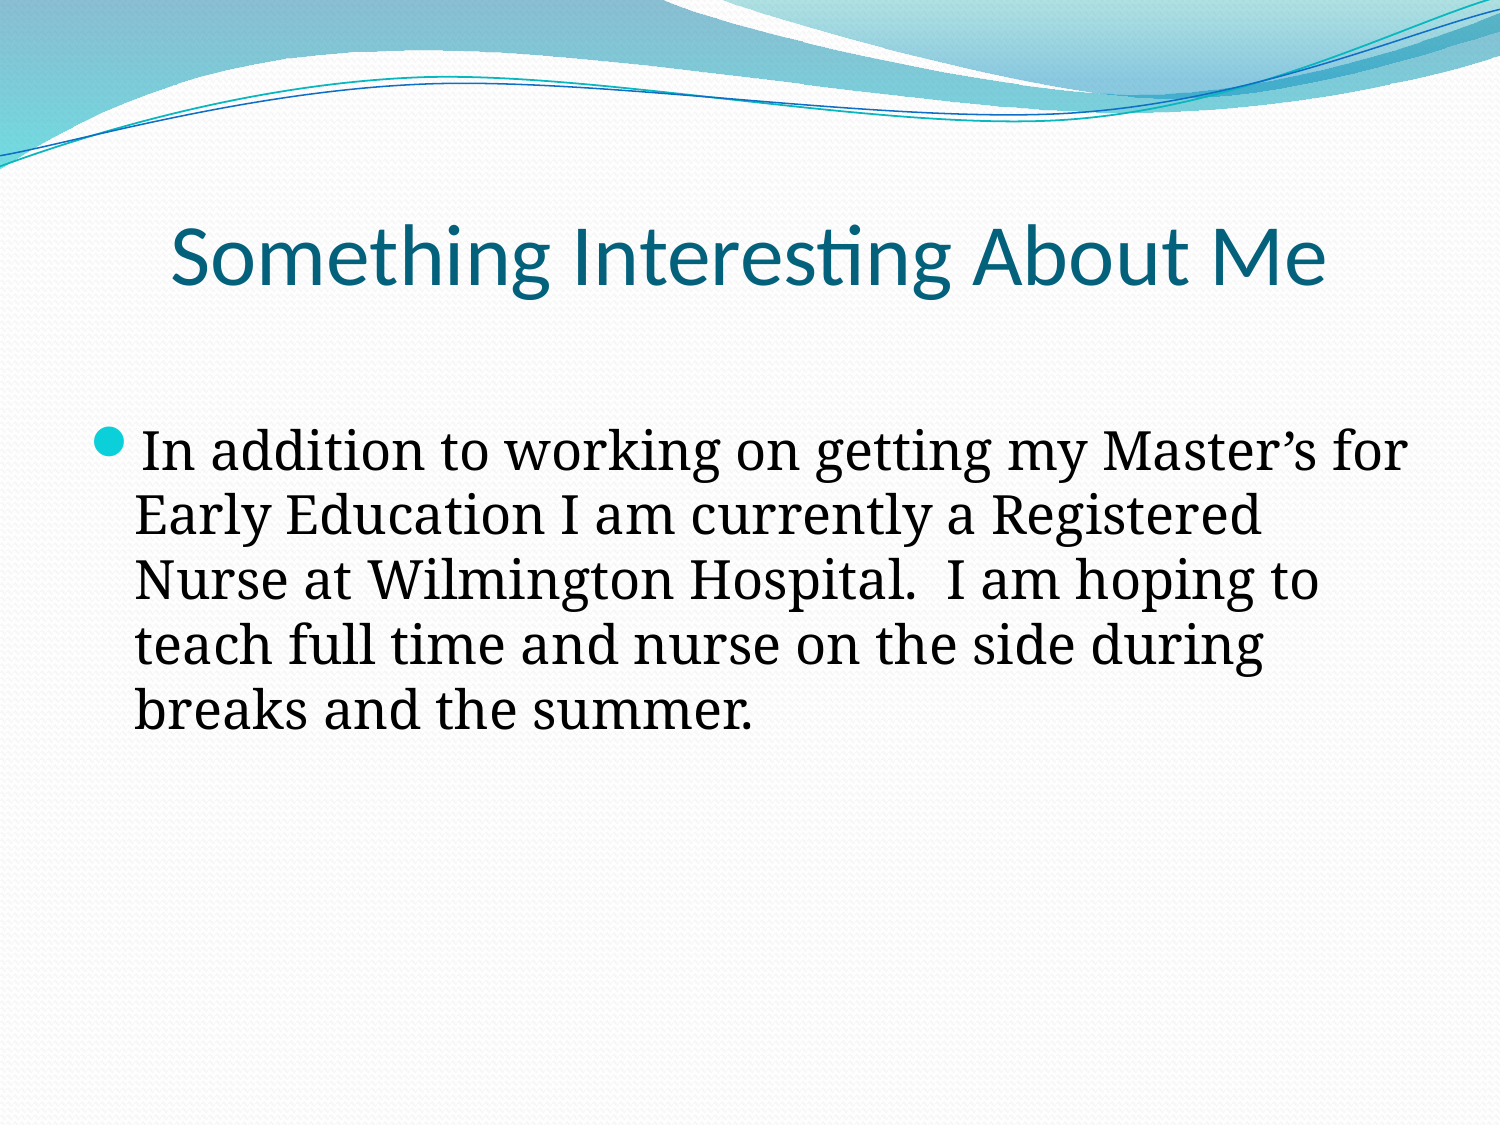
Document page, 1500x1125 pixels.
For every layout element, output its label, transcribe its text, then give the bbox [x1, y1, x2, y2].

title Something Interesting About Me [75, 115, 1425, 303]
list In addition to working on getting my Master’s for Early Education I am currently a Registered Nurse at Wilmington Hospital. I am hoping to teach full time and nurse on the side during breaks and the summer. [75, 408, 1425, 1125]
